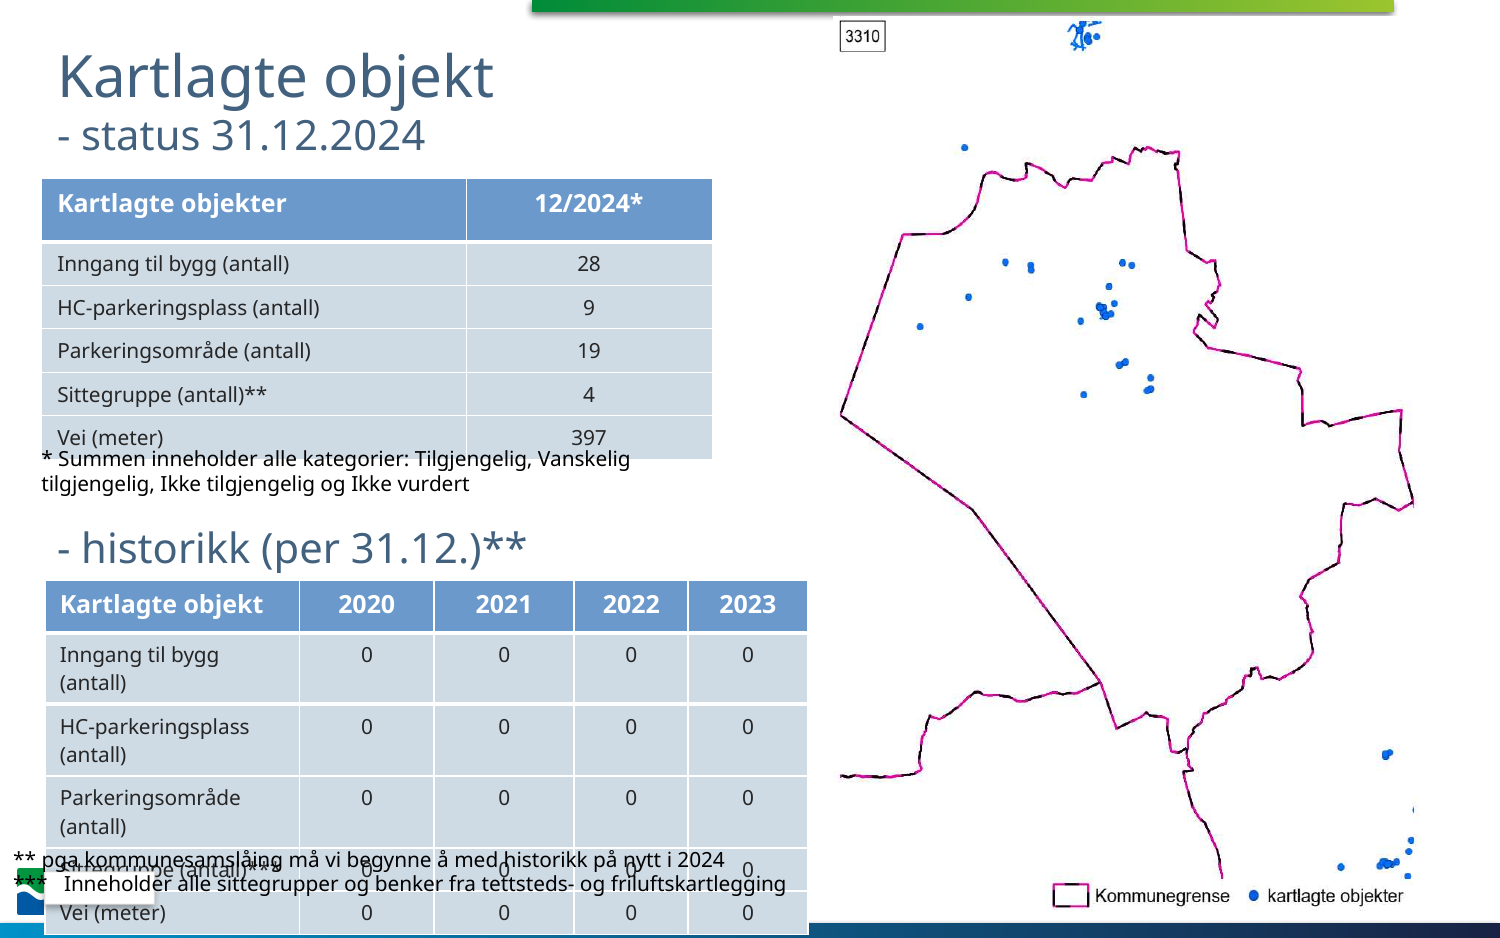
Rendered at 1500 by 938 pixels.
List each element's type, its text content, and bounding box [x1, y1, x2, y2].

table_cell 0 [300, 777, 433, 838]
table_header 2022 [575, 581, 687, 631]
table_header 2023 [689, 581, 807, 631]
text_box * Summen inneholder alle kategorier: Tilgjengelig, Vanskelig tilgjengelig, Ikke tilgjengelig og Ikke vurdert [26, 438, 711, 504]
table_cell 0 [575, 777, 687, 838]
table_header Kartlagte objekter [42, 179, 466, 240]
table_header 2021 [435, 581, 573, 631]
table_cell 9 [467, 286, 712, 328]
table_cell 0 [575, 904, 687, 934]
table_cell 0 [300, 706, 433, 775]
table_cell 0 [689, 777, 807, 847]
table_cell Vei (meter) [42, 416, 466, 438]
table_cell 0 [689, 706, 807, 775]
table_cell Inngang til bygg (antall) [42, 244, 466, 285]
table_cell 0 [689, 892, 807, 934]
table_cell Vei (meter) [46, 904, 299, 934]
table_header 12/2024* [467, 179, 712, 240]
table_cell Parkeringsområde (antall) [42, 329, 466, 372]
table_cell 0 [575, 635, 687, 702]
table_cell 0 [435, 635, 573, 702]
table_cell 0 [300, 904, 433, 934]
table_cell 19 [467, 329, 712, 372]
text_box - historikk (per 31.12.)** [42, 496, 828, 580]
table_cell Sittegruppe (antall)** [42, 373, 466, 415]
table_header 2020 [300, 581, 433, 631]
table_cell 397 [467, 416, 712, 459]
text_box ** pga kommunesamslåing må vi begynne å med historikk på nytt i 2024 *** Inneholder alle sittegrupper og benker fra tettsteds- og friluftskartlegging [0, 838, 802, 904]
table_cell Parkeringsområde (antall) [46, 777, 299, 838]
picture [833, 16, 1419, 913]
table_cell 0 [802, 849, 807, 890]
text_box Kartlagte objekt - status 31.12.2024 [42, 24, 828, 167]
table_cell 0 [435, 706, 573, 775]
table_cell 0 [575, 706, 687, 775]
table_cell 0 [435, 777, 573, 838]
table_cell Inngang til bygg (antall) [46, 635, 299, 702]
table_cell HC-parkeringsplass (antall) [42, 286, 466, 328]
table_header Kartlagte objekt [46, 581, 299, 631]
table_cell 0 [435, 904, 573, 934]
table_cell 0 [300, 635, 433, 702]
table_cell 0 [689, 635, 807, 702]
table_cell 4 [467, 373, 712, 415]
table_cell 28 [467, 244, 712, 285]
table_cell HC-parkeringsplass (antall) [46, 706, 299, 775]
